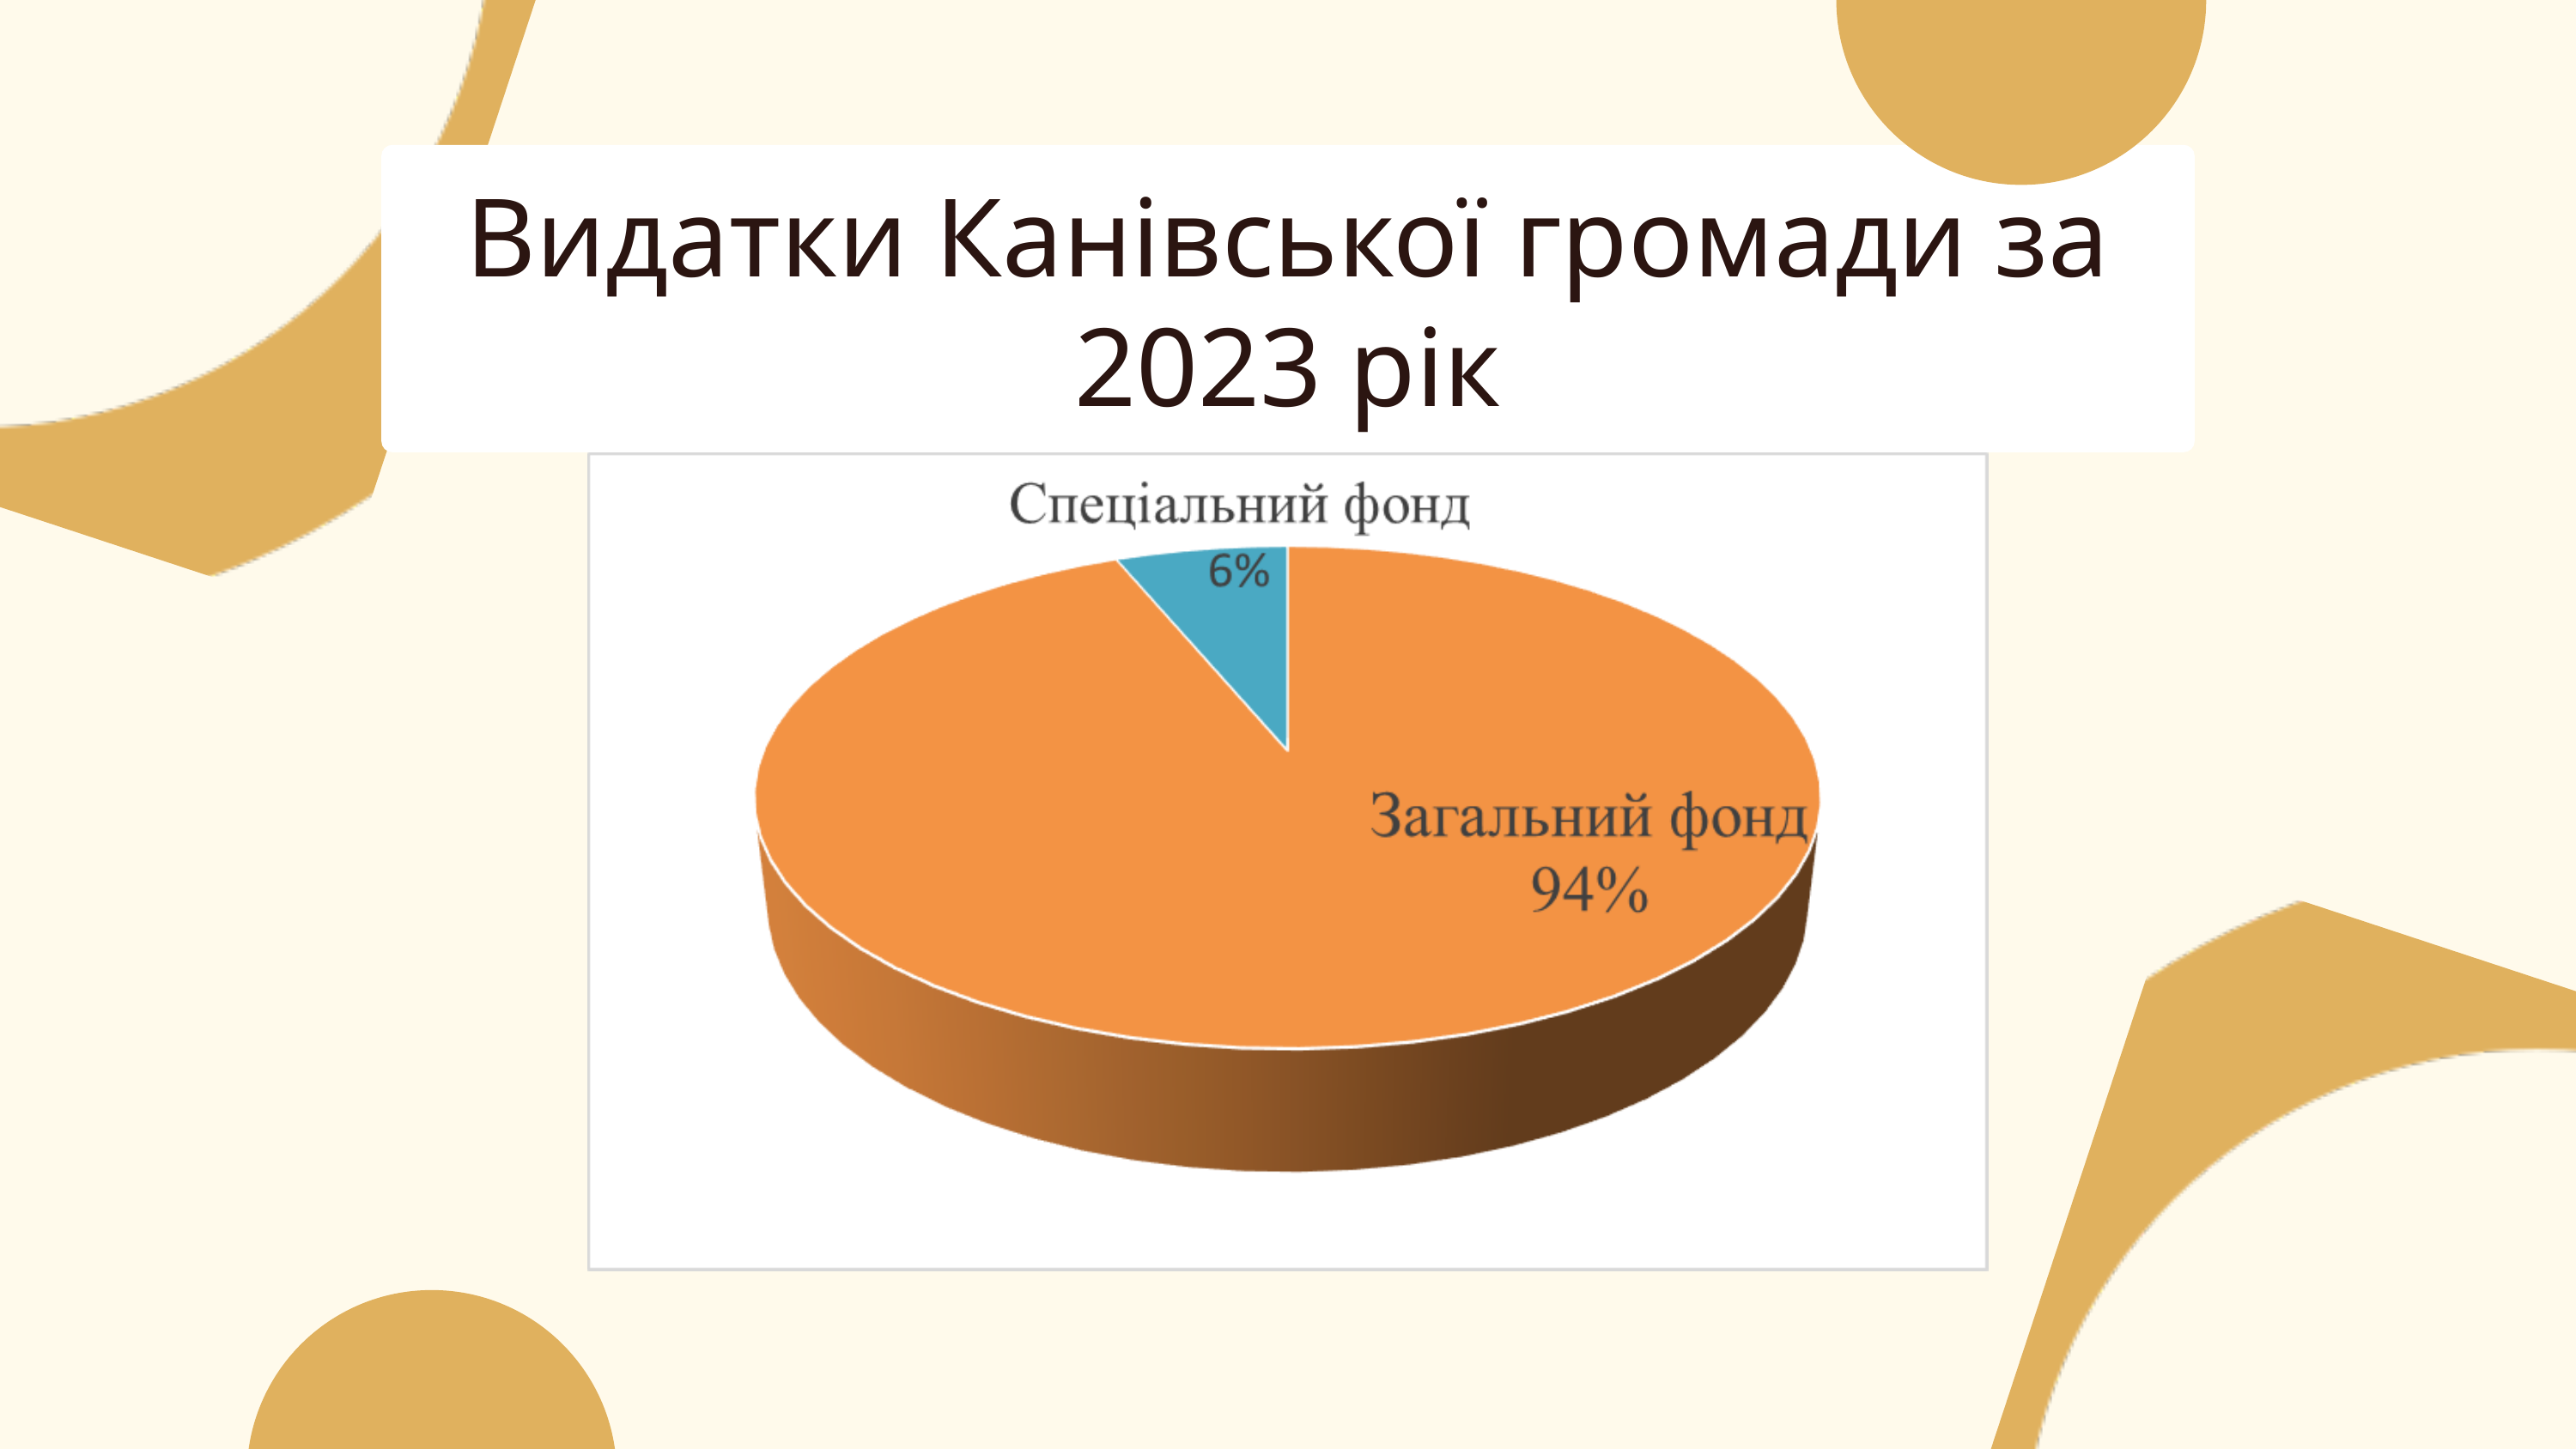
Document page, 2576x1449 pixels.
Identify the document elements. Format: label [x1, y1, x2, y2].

text_box [1836, 0, 2207, 185]
text_box [587, 462, 1989, 1272]
text_box [246, 1289, 617, 1449]
text_box [0, 0, 536, 617]
text_box [1990, 862, 2576, 1449]
text_box [380, 144, 2196, 453]
